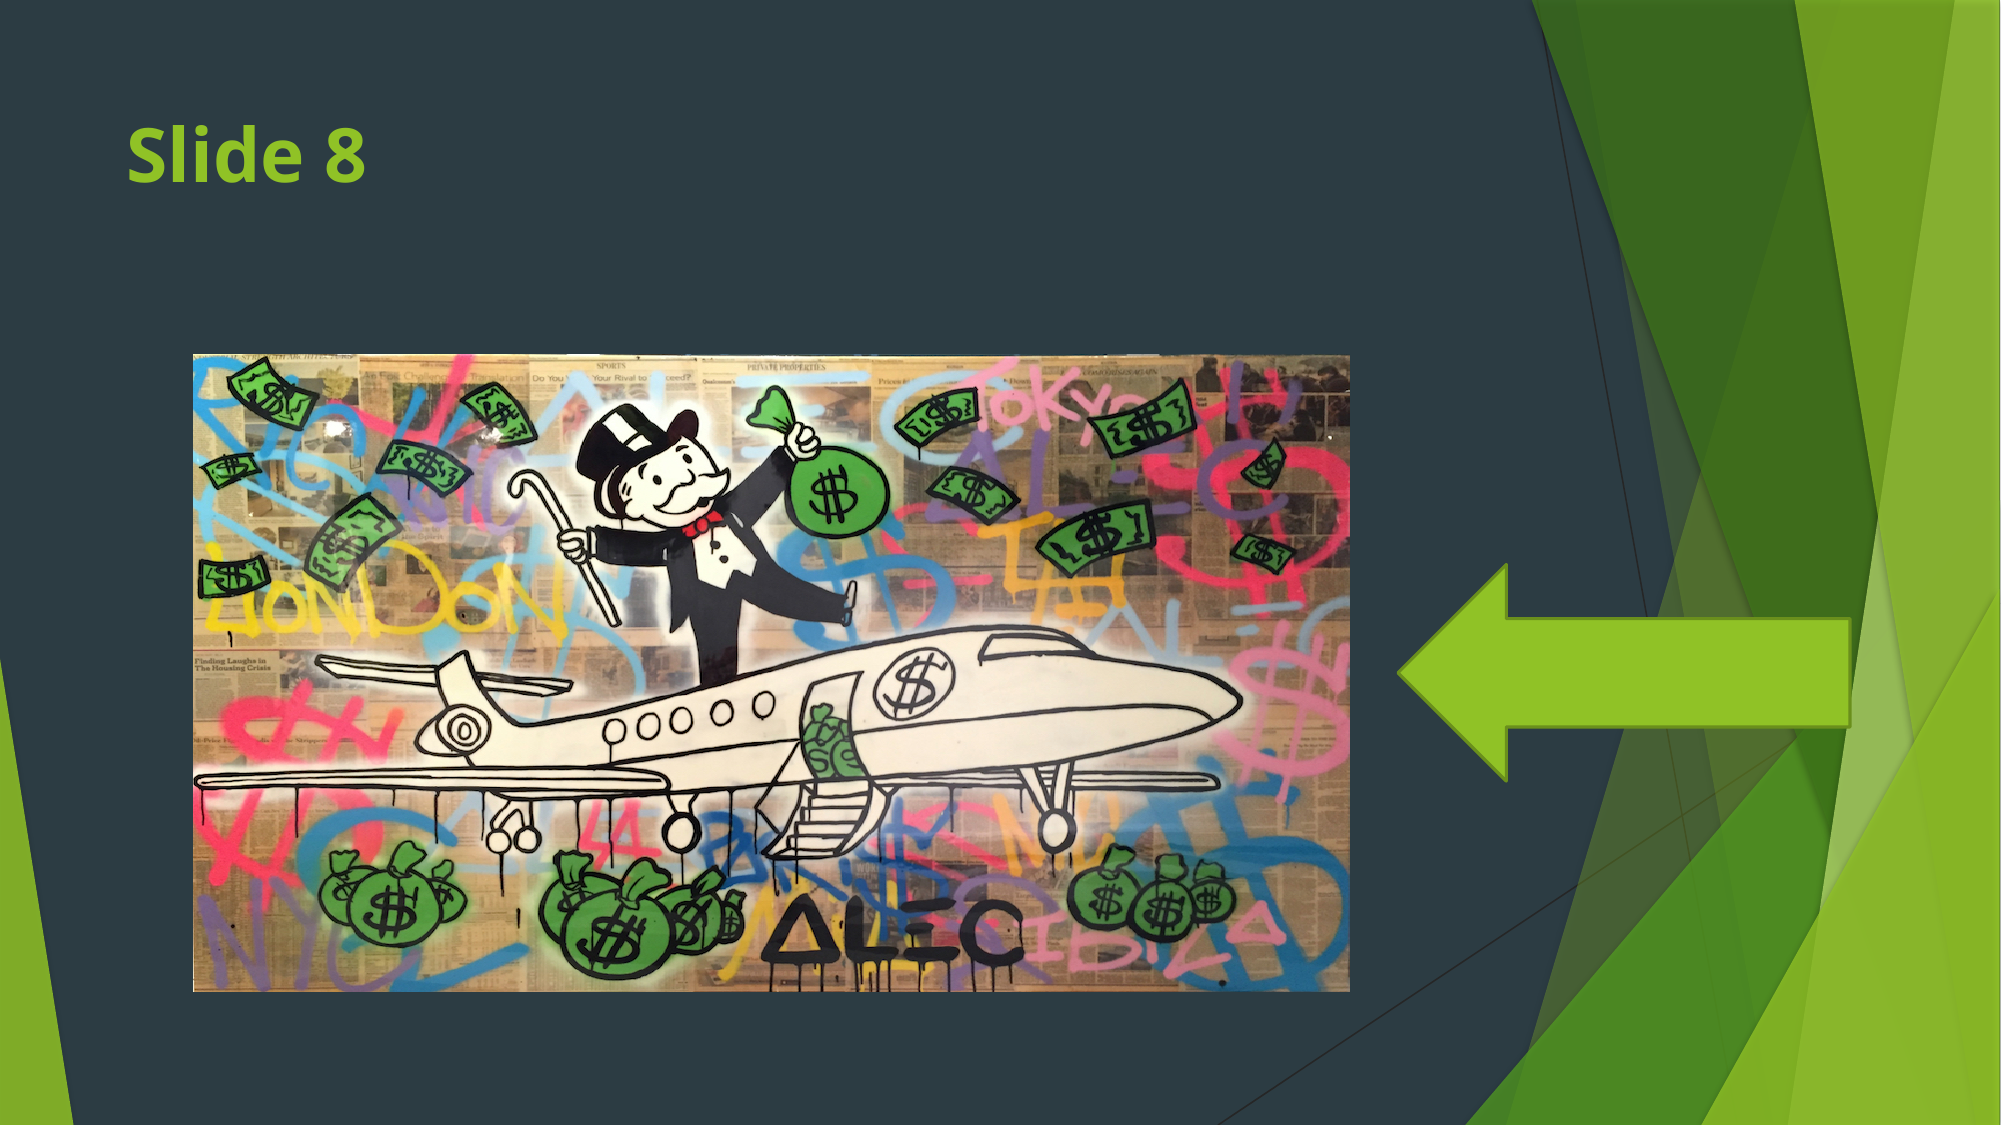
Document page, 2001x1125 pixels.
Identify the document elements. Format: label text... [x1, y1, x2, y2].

text_box [1396, 563, 1852, 783]
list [193, 353, 1351, 992]
title Slide 8 [111, 99, 1522, 317]
